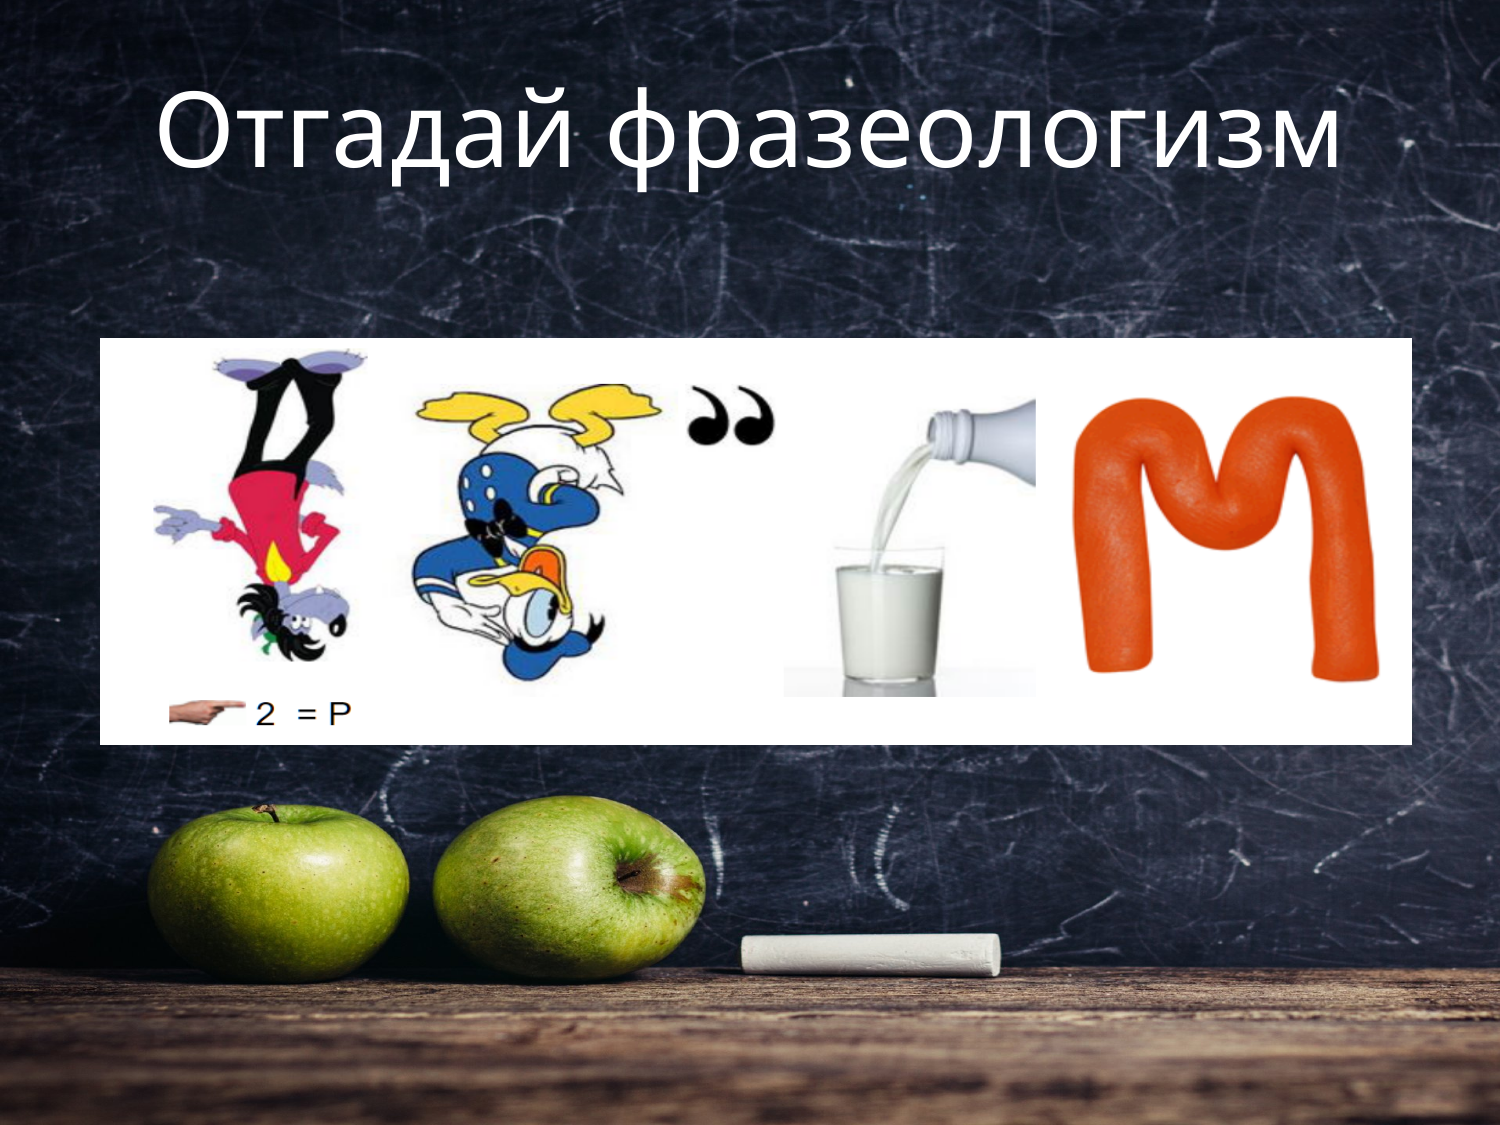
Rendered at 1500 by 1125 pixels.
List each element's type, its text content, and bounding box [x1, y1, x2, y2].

text_box Отгадай фразеологизм [112, 5, 1388, 247]
picture [0, 0, 1500, 1125]
